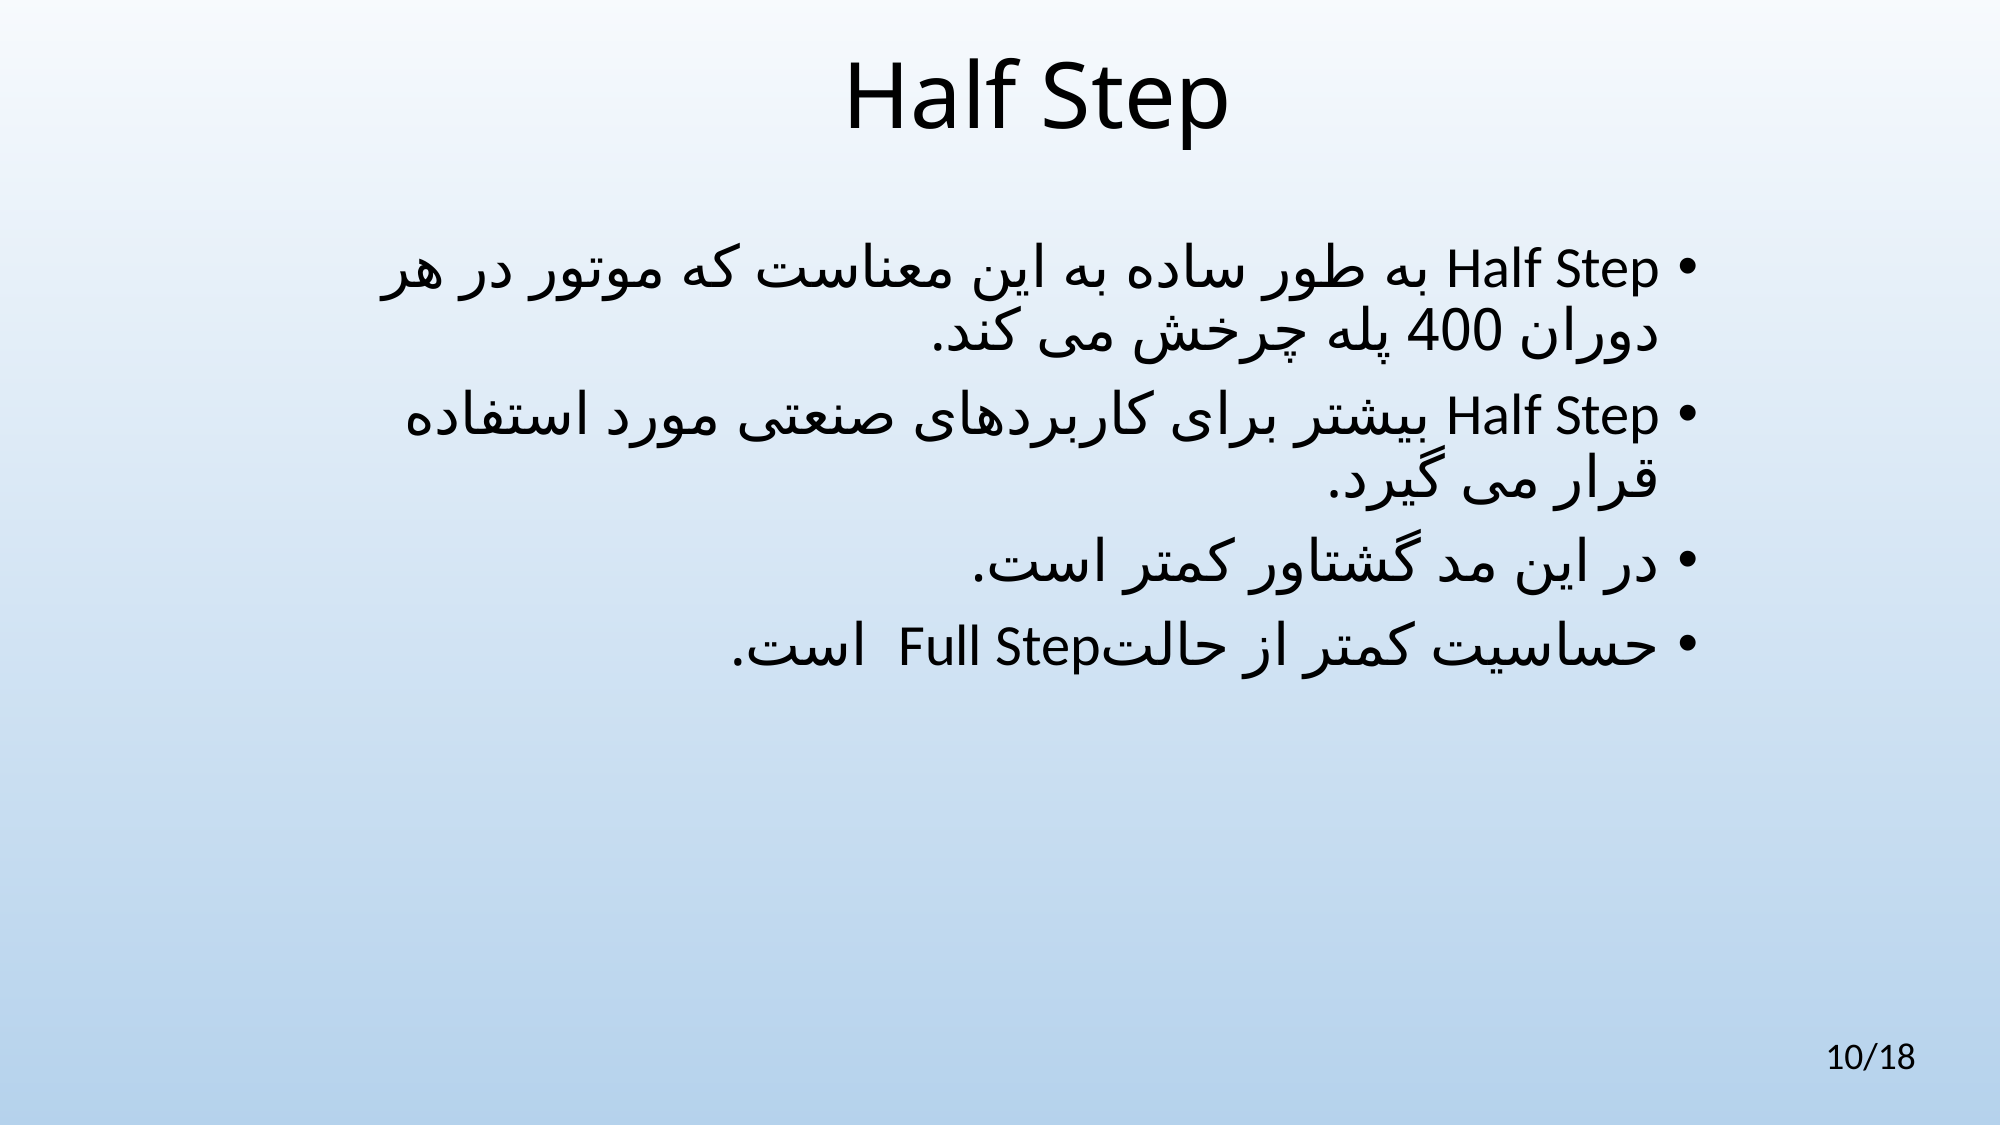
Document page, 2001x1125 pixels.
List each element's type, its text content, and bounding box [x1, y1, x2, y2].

text_box Half Step به طور ساده به این معناست که موتور در هر دوران 400 پله چرخش می کند. Half Step بیشتر برای کاربردهای صنعتی مورد استفاده قرار می گیرد. در این مد گشتاور کمتر است. حساسیت کمتر از حالتFull Step است. [362, 230, 1713, 1080]
text_box 10/18 [1810, 1024, 2000, 1085]
text_box Half Step [362, 42, 1713, 230]
